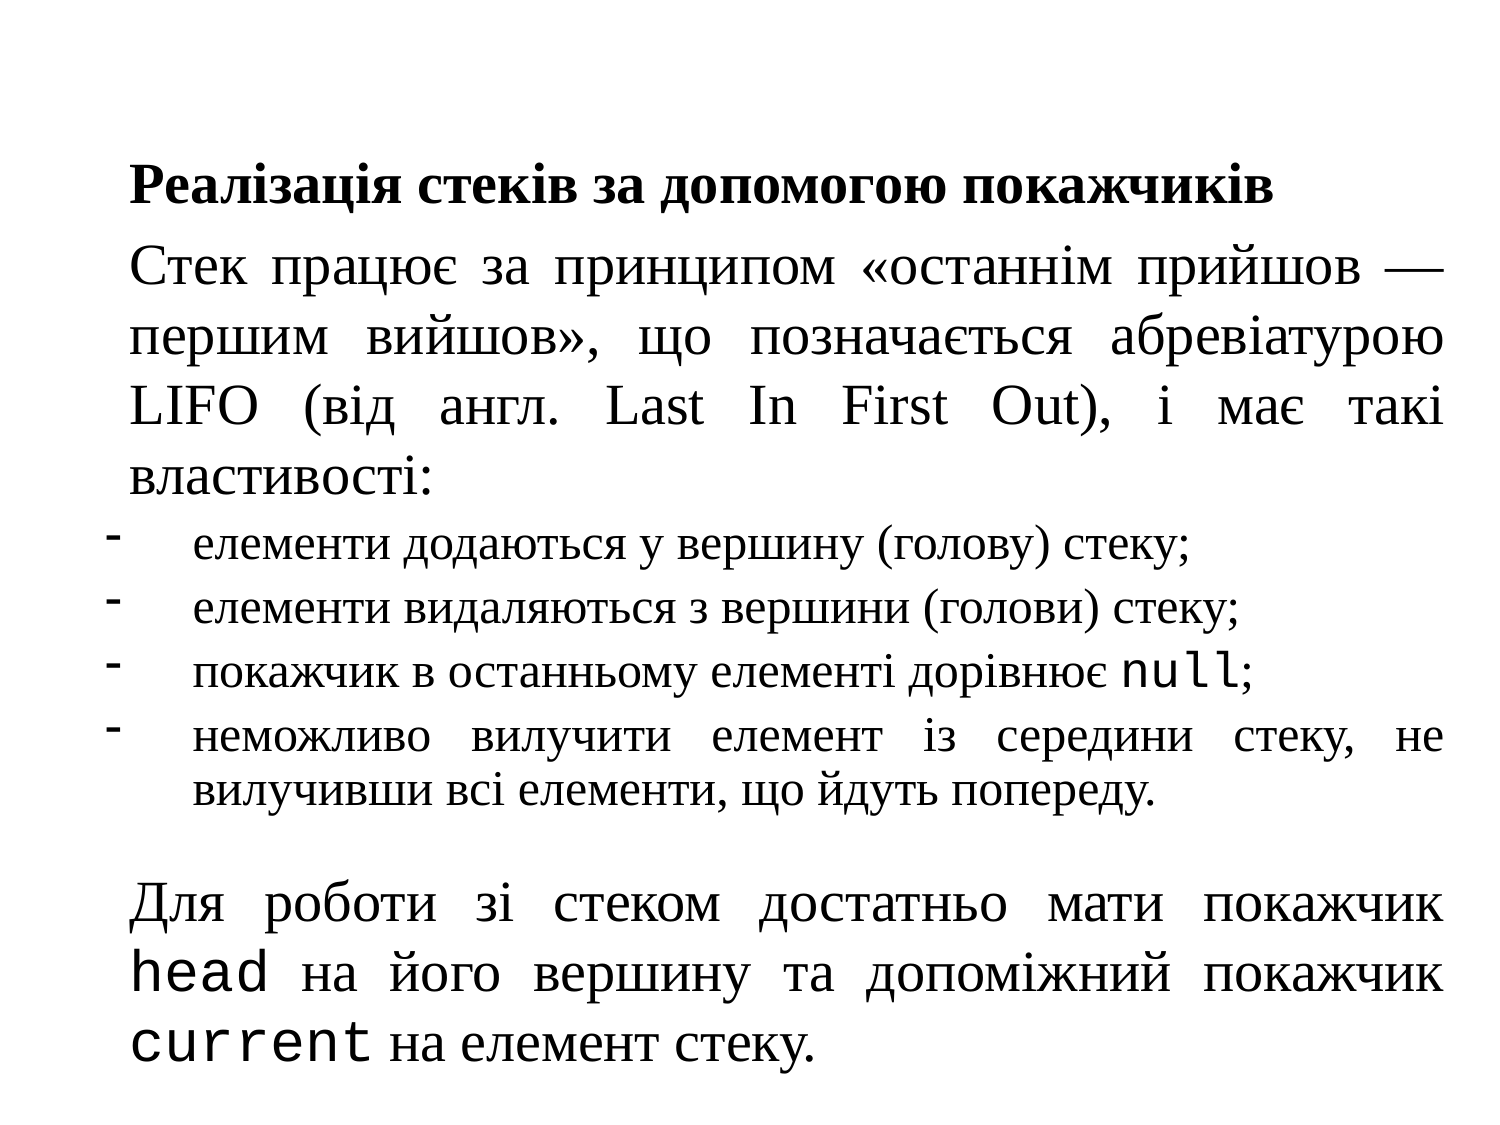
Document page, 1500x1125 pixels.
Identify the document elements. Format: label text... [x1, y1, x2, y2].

list Реалізація стеків за допомогою покажчиків Стек працює за принципом «останнім прийшов — першим вийшов», що позначається абревіатурою LIFO (від англ. Last In First Out), і має такі властивості: елементи додаються у вершину (голову) стеку; елементи видаляються з вершини (голови) стеку; покажчик в останньому елементі дорівнює null; неможливо вилучити елемент із середини стеку, не вилучивши всі елементи, що йдуть попереду. Для роботи зі стеком достатньо мати покажчик head на його вершину та допоміжний покажчик current на елемент стеку. [0, 137, 1475, 1088]
